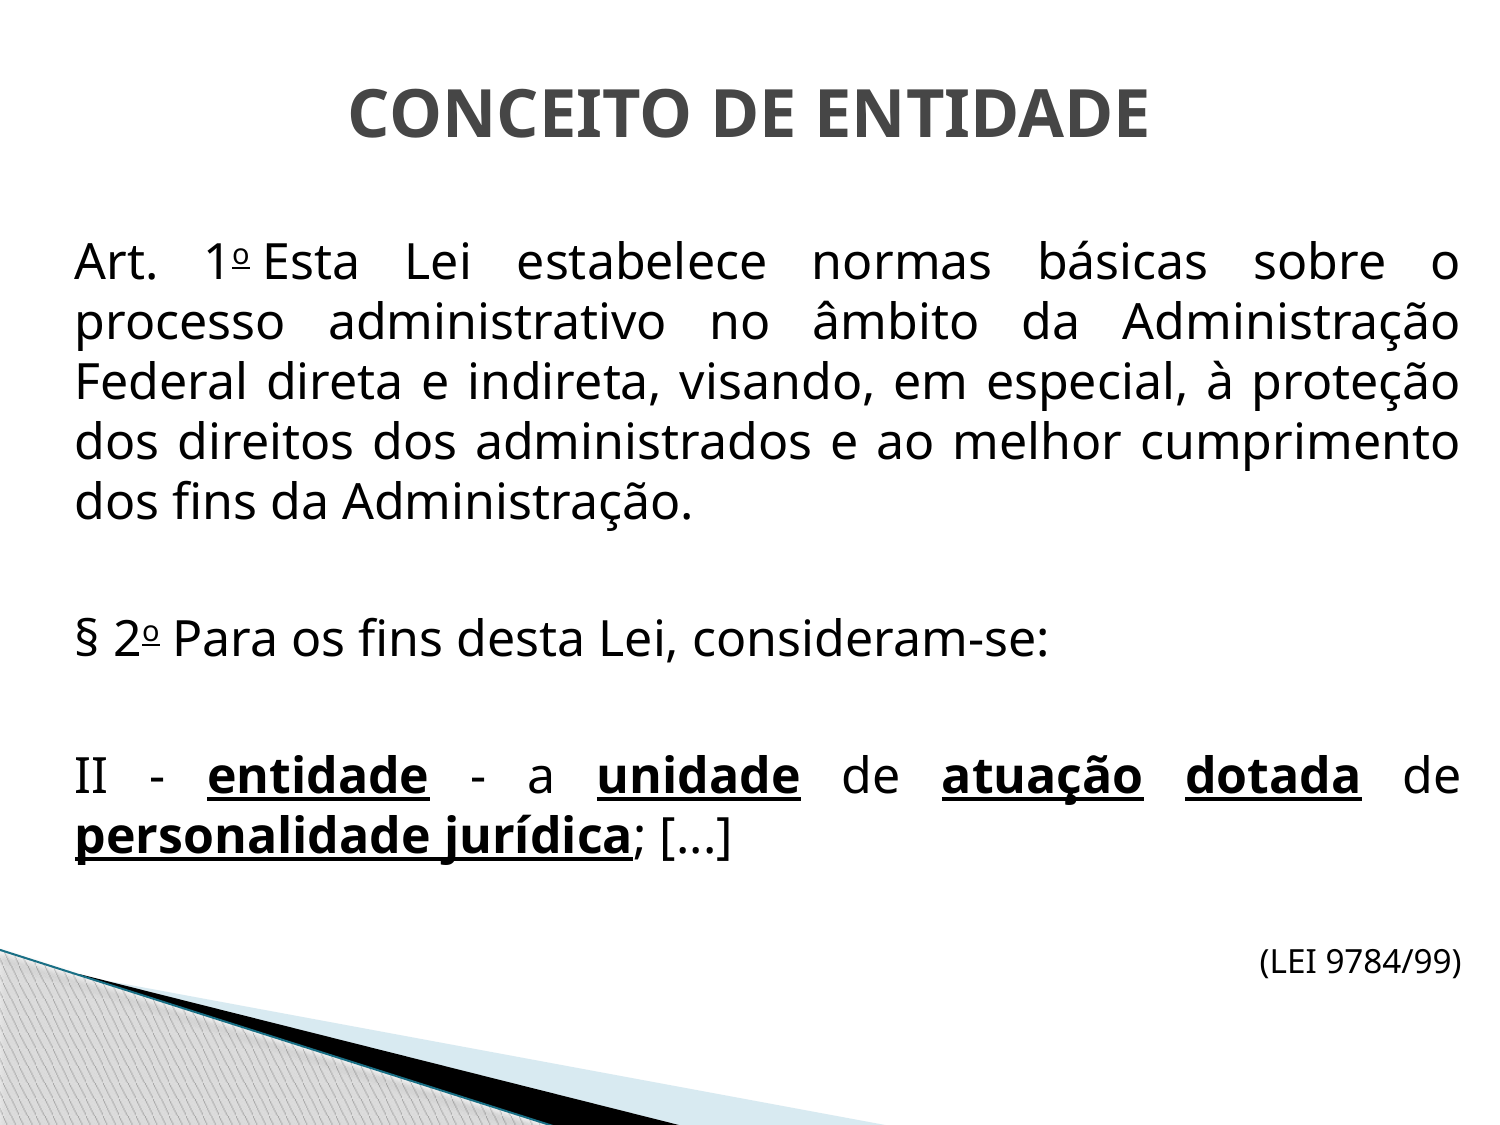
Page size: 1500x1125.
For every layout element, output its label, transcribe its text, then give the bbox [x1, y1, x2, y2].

title CONCEITO DE ENTIDADE [0, 46, 1500, 176]
list Art. 1o Esta Lei estabelece normas básicas sobre o processo administrativo no âmbito da Administração Federal direta e indireta, visando, em especial, à proteção dos direitos dos administrados e ao melhor cumprimento dos fins da Administração. § 2o Para os fins desta Lei, consideram-se: II - entidade - a unidade de atuação dotada de personalidade jurídica; [...] (LEI 9784/99) [0, 164, 1477, 1125]
